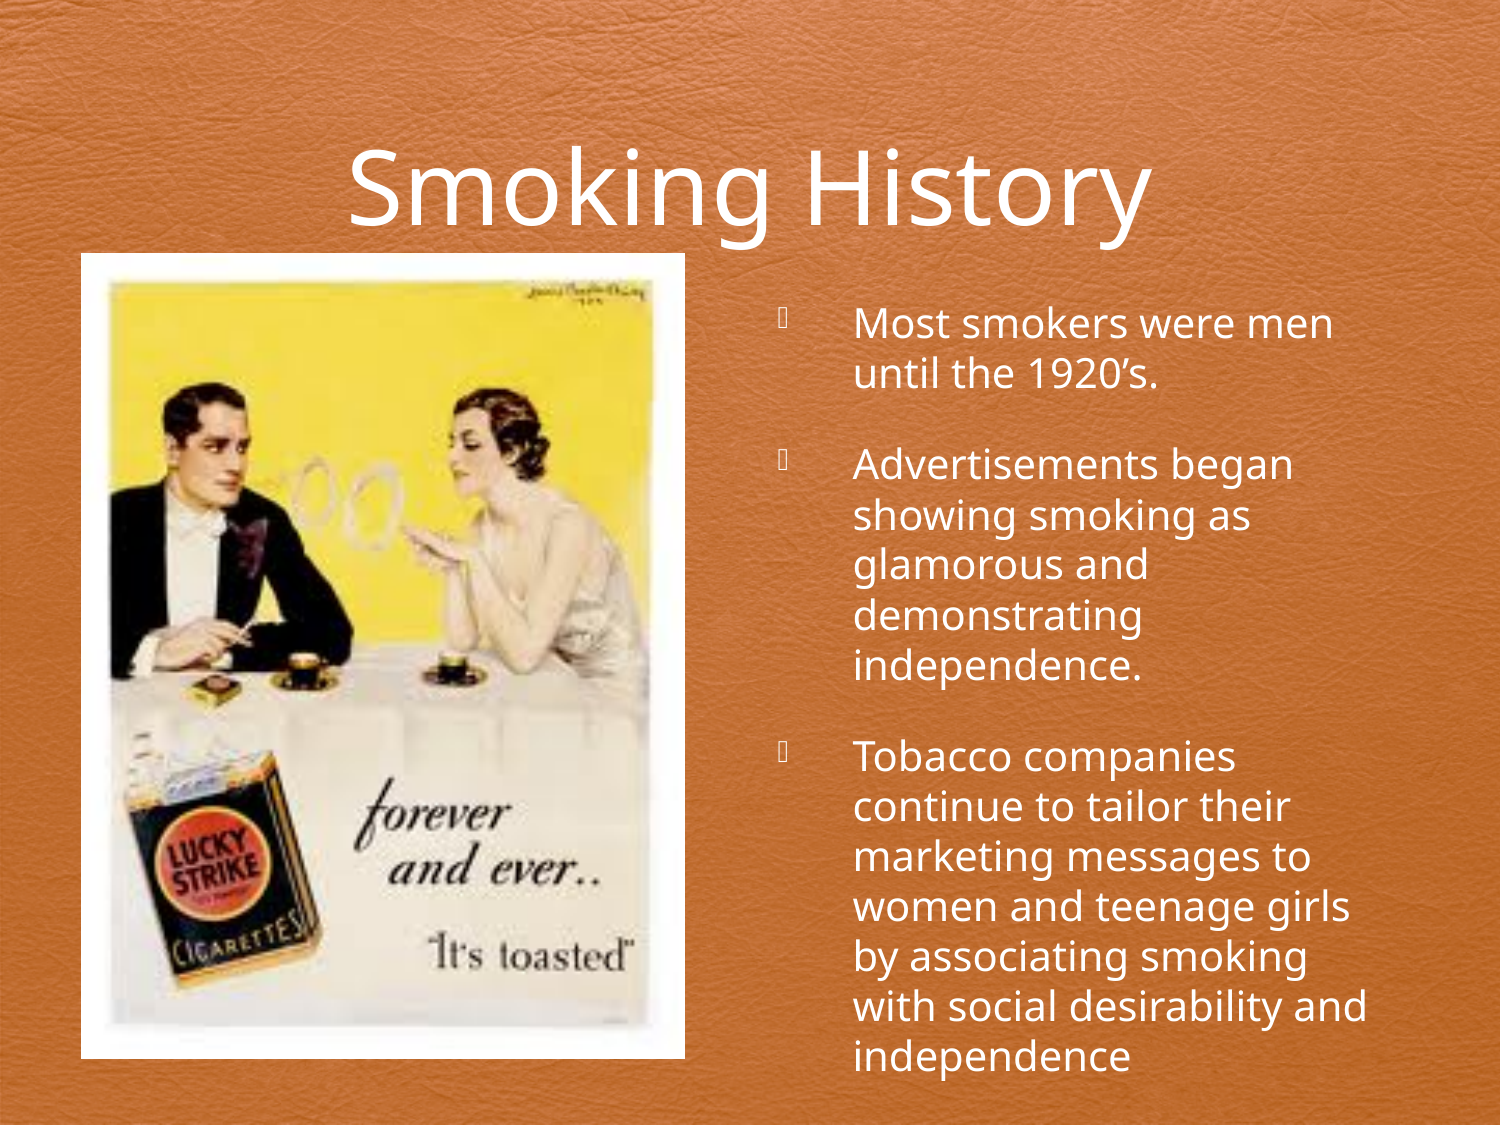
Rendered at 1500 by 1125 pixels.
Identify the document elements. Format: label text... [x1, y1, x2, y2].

picture [80, 251, 687, 1061]
title Smoking History [81, 15, 1419, 254]
list Most smokers were men until the 1920’s. Advertisements began showing smoking as glamorous and demonstrating independence. Tobacco companies continue to tailor their marketing messages to women and teenage girls by associating smoking with social desirability and independence [762, 288, 1419, 1006]
